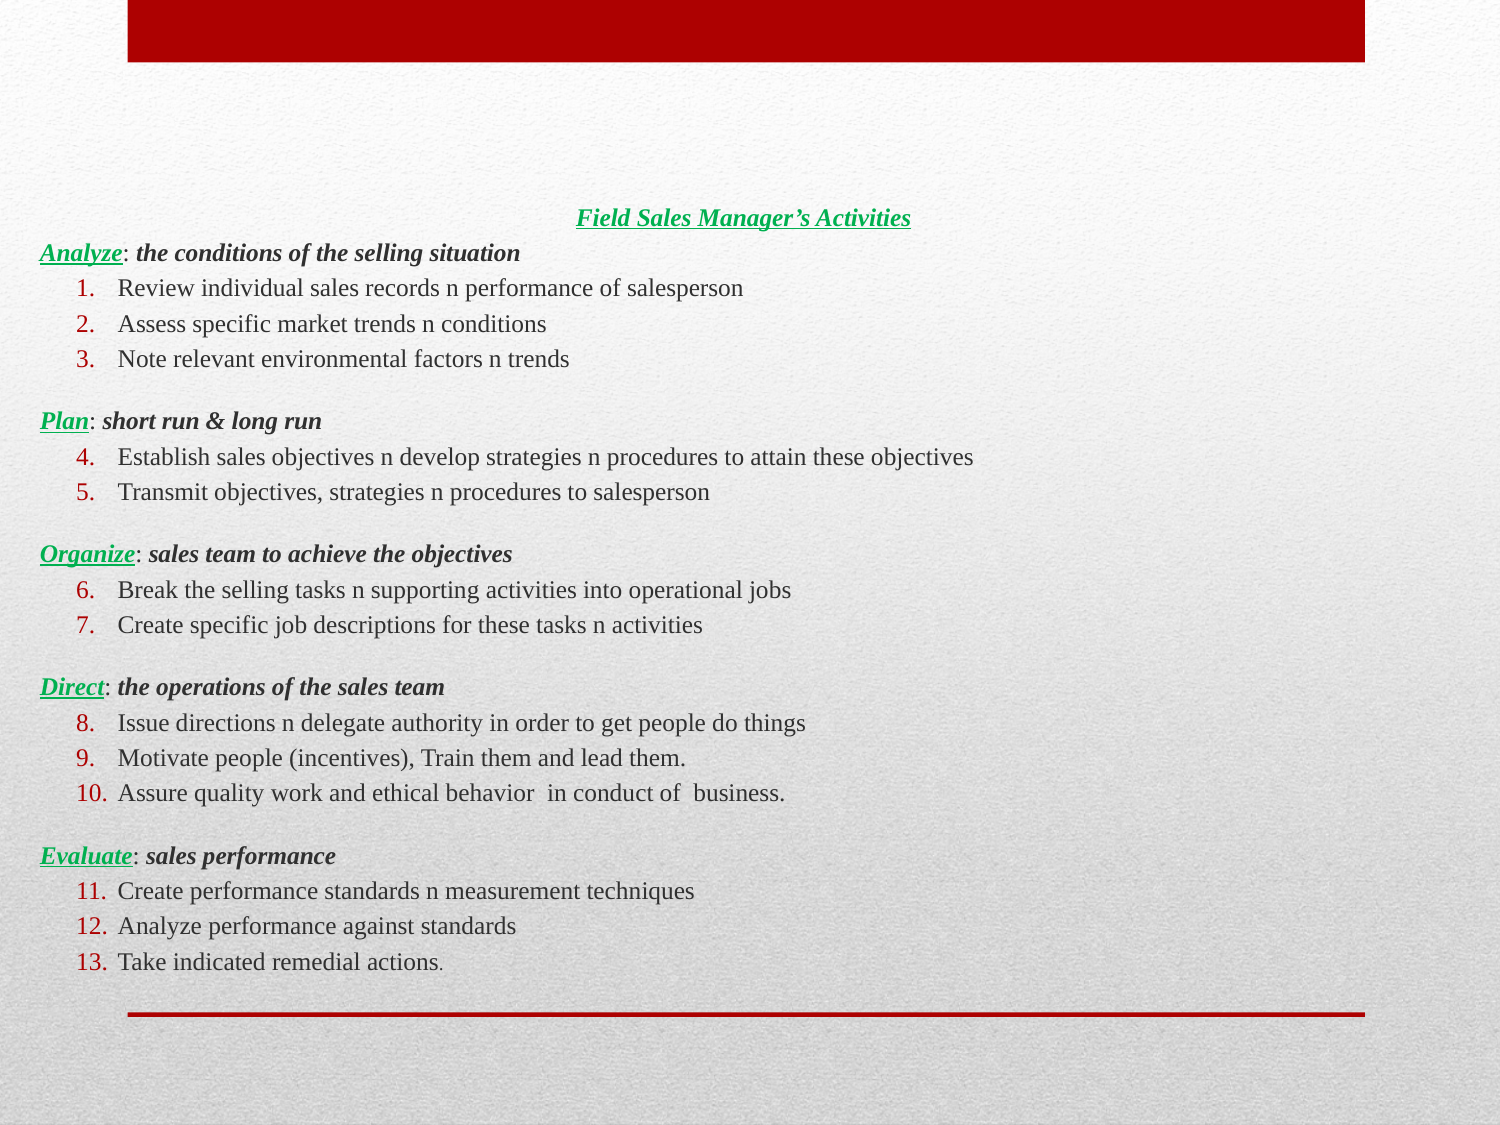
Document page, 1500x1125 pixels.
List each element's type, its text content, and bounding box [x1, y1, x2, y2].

list Field Sales Manager’s Activities Analyze: the conditions of the selling situation Review individual sales records n performance of salesperson Assess specific market trends n conditions Note relevant environmental factors n trends Plan: short run & long run Establish sales objectives n develop strategies n procedures to attain these objectives Transmit objectives, strategies n procedures to salesperson Organize: sales team to achieve the objectives Break the selling tasks n supporting activities into operational jobs Create specific job descriptions for these tasks n activities Direct: the operations of the sales team Issue directions n delegate authority in order to get people do things Motivate people (incentives), Train them and lead them. Assure quality work and ethical behavior in conduct of business. Evaluate: sales performance Create performance standards n measurement techniques Analyze performance against standards Take indicated remedial actions. [24, 62, 1463, 1013]
